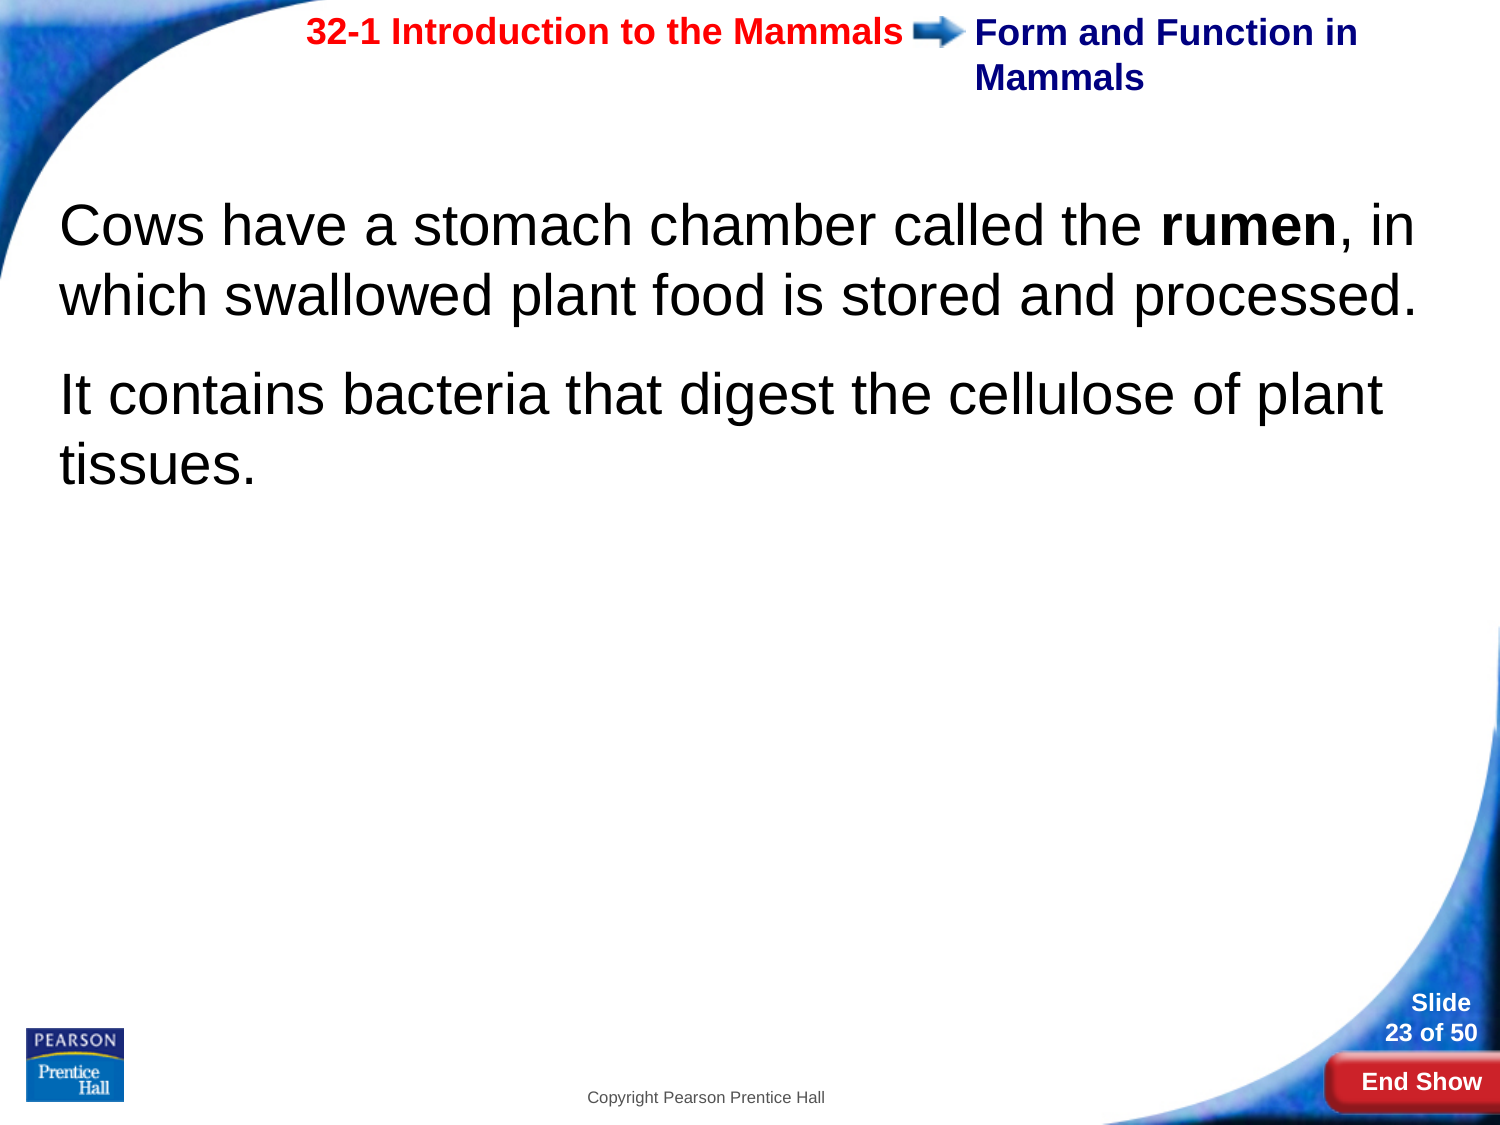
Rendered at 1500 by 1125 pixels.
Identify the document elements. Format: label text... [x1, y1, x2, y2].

footer Copyright Pearson Prentice Hall [468, 1078, 945, 1105]
list Cows have a stomach chamber called the rumen, in which swallowed plant food is stored and processed. It contains bacteria that digest the cellulose of plant tissues. [44, 179, 1463, 976]
title Form and Function in Mammals [959, 0, 1500, 76]
picture [0, 0, 1500, 1125]
